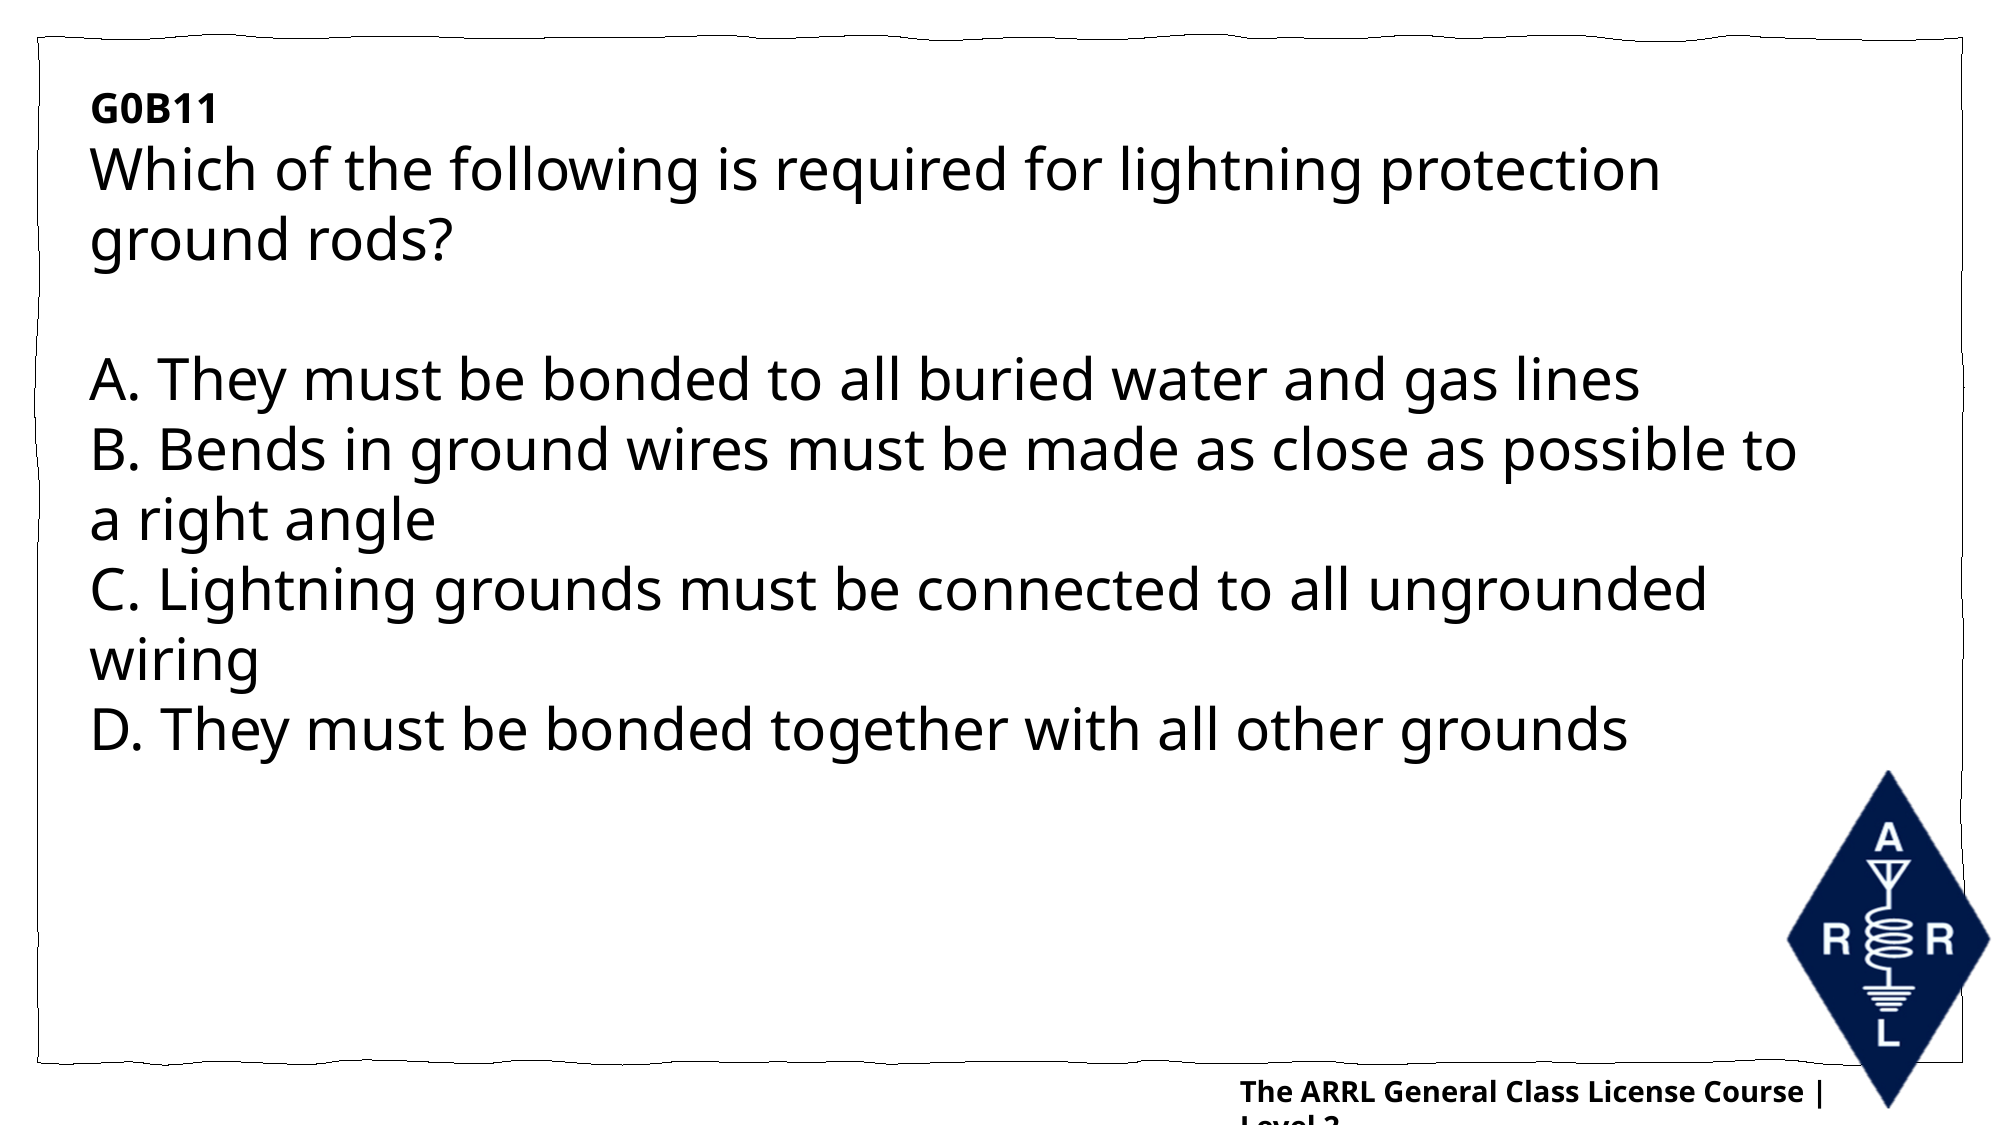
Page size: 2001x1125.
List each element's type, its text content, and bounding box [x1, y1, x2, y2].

picture [1773, 752, 1999, 1125]
text_box G0B11 Which of the following is required for lightning protection ground rods? A. They must be bonded to all buried water and gas lines B. Bends in ground wires must be made as close as possible to a right angle C. Lightning grounds must be connected to all ungrounded wiring D. They must be bonded together with all other grounds [75, 74, 1850, 770]
